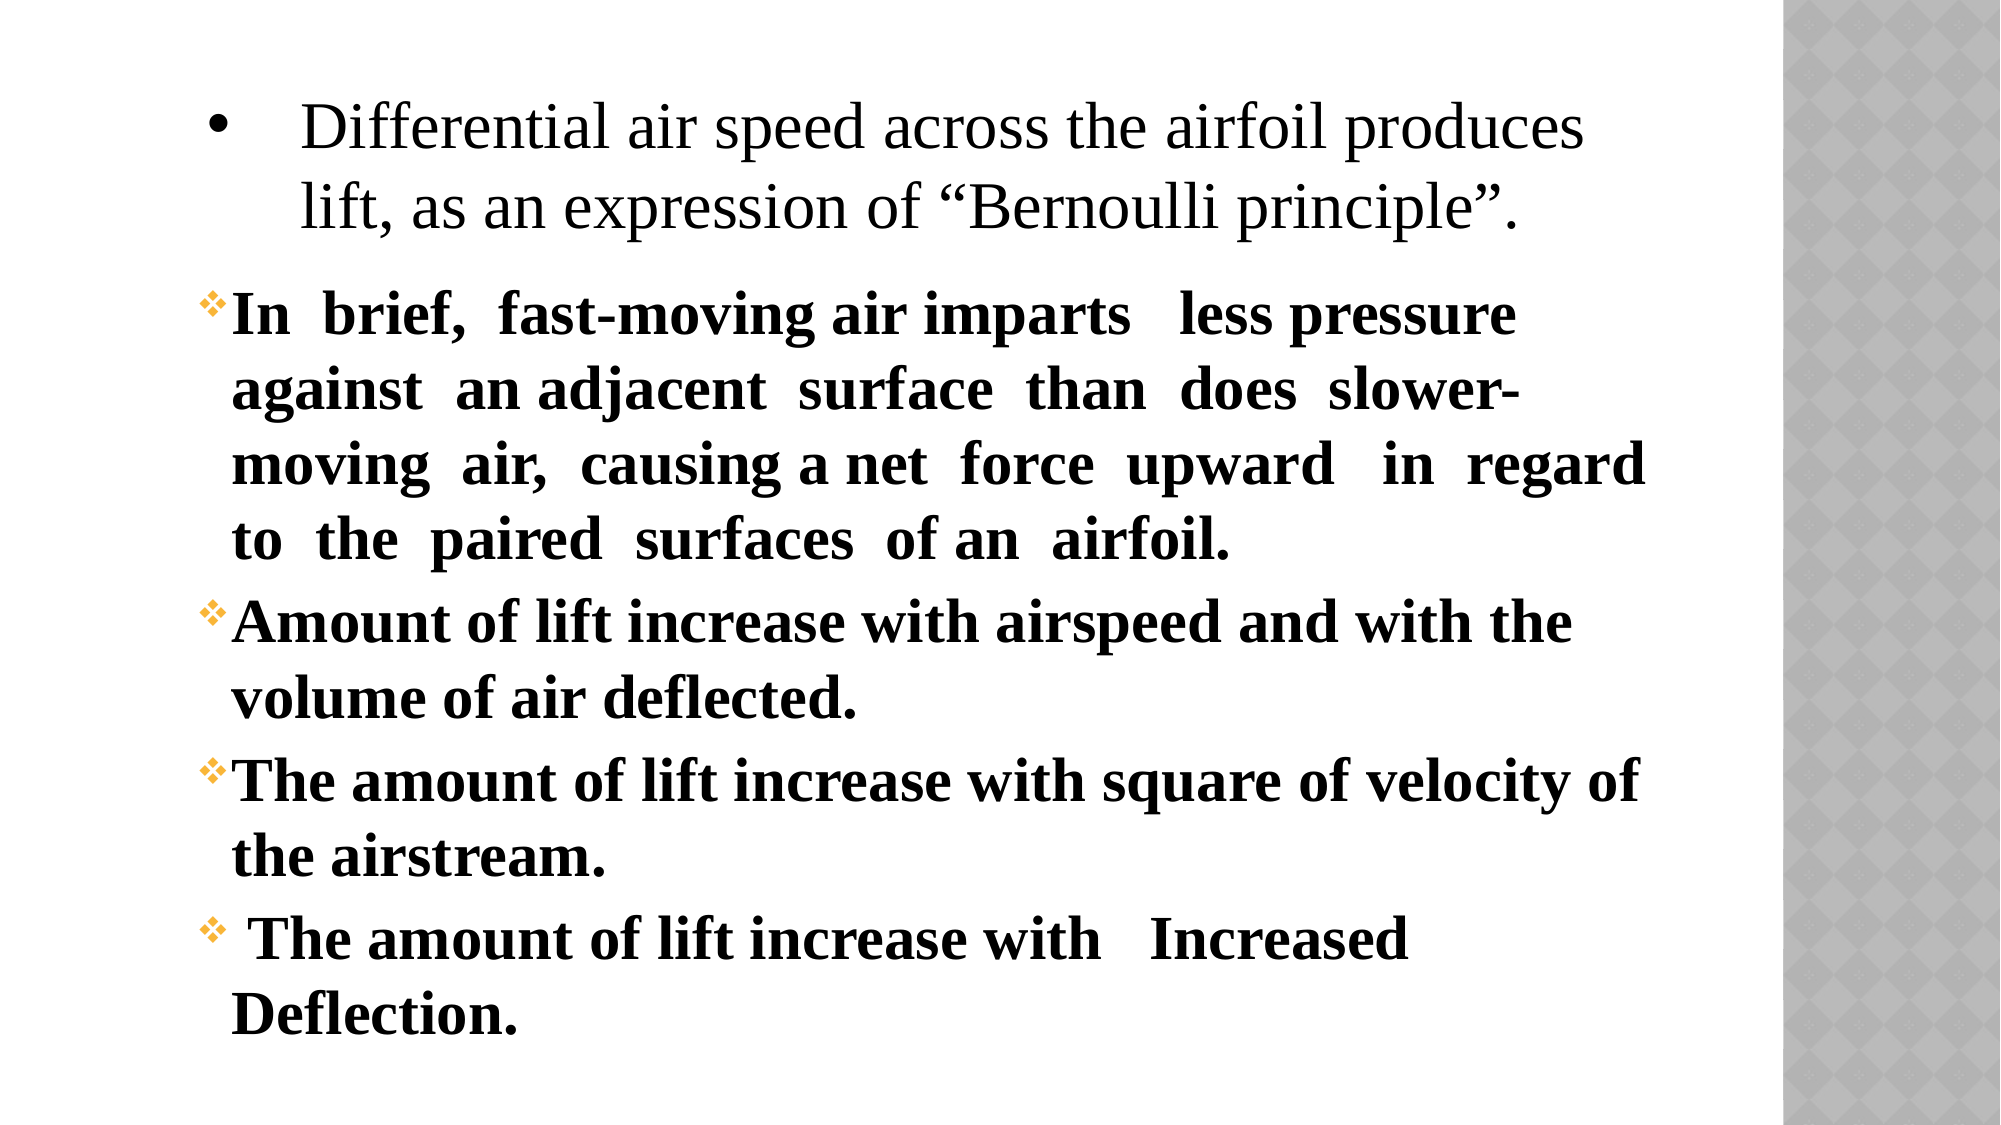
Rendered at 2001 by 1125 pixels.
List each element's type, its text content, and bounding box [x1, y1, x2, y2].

list In brief, fast-moving air imparts less pressure against an adjacent surface than does slower-moving air, causing a net force upward in regard to the paired surfaces of an airfoil. Amount of lift increase with airspeed and with the volume of air deflected. The amount of lift increase with square of velocity of the airstream. The amount of lift increase with Increased Deflection. [99, 264, 1715, 1059]
title Differential air speed across the airfoil produces lift, as an expression of “Bernoulli principle”. [199, 47, 1707, 243]
